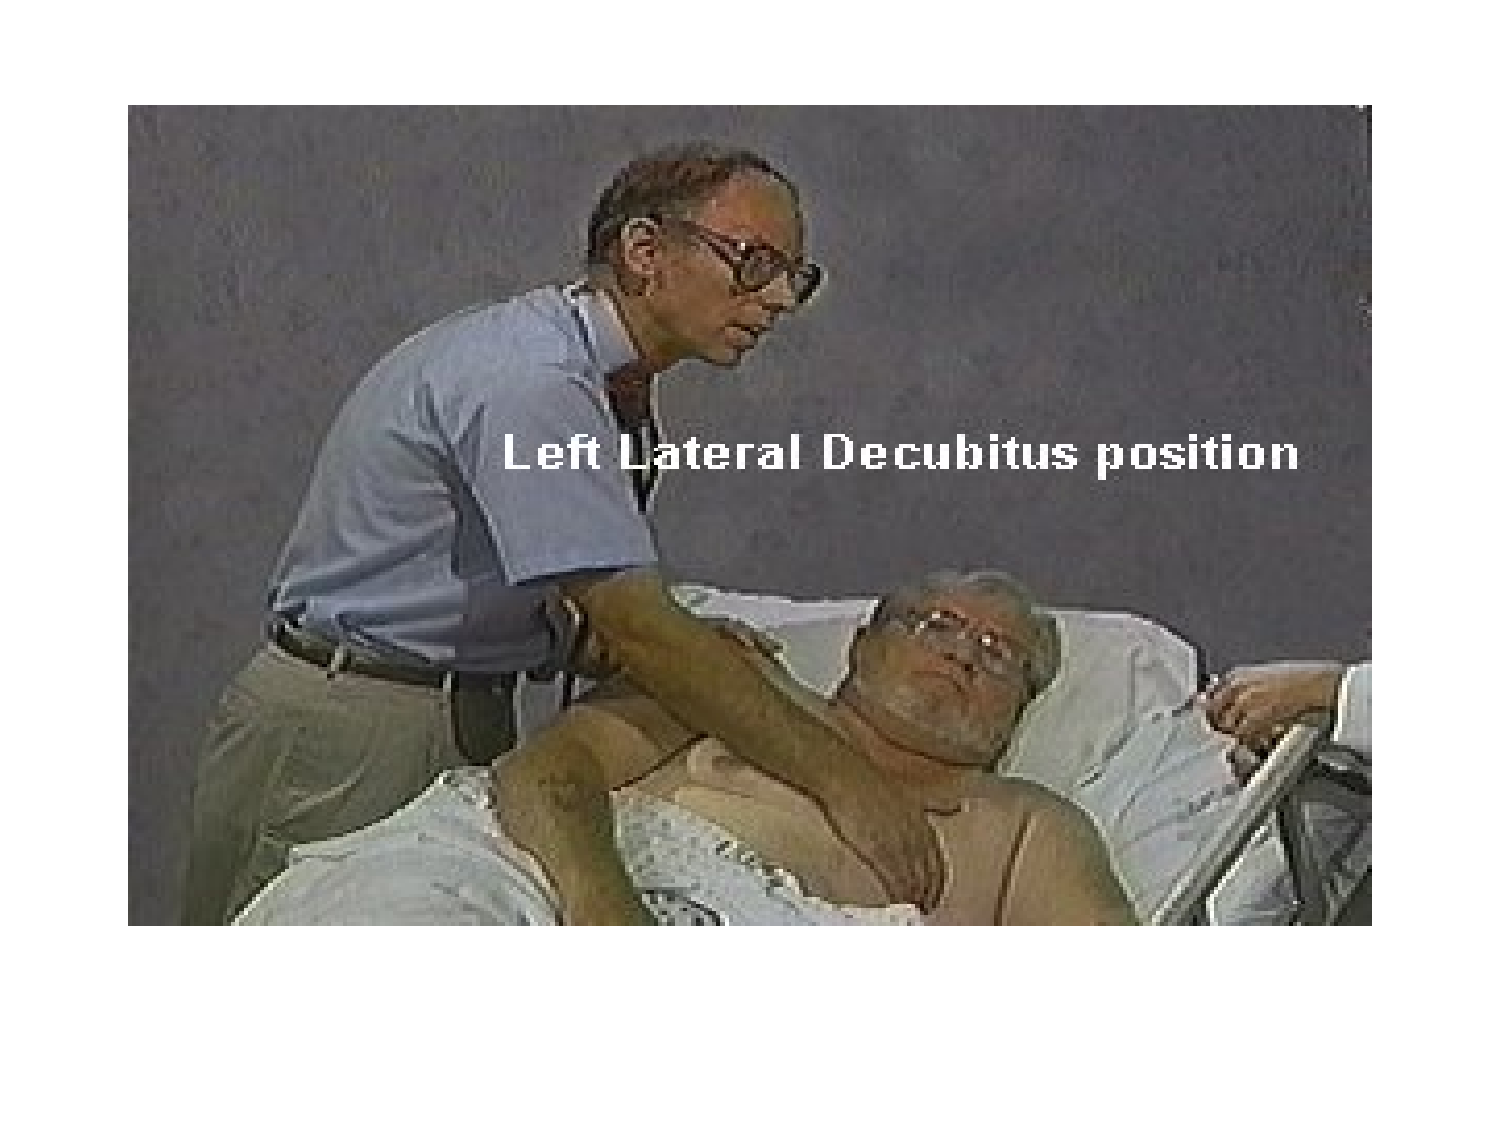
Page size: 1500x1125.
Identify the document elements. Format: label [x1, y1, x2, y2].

picture [128, 105, 1372, 927]
